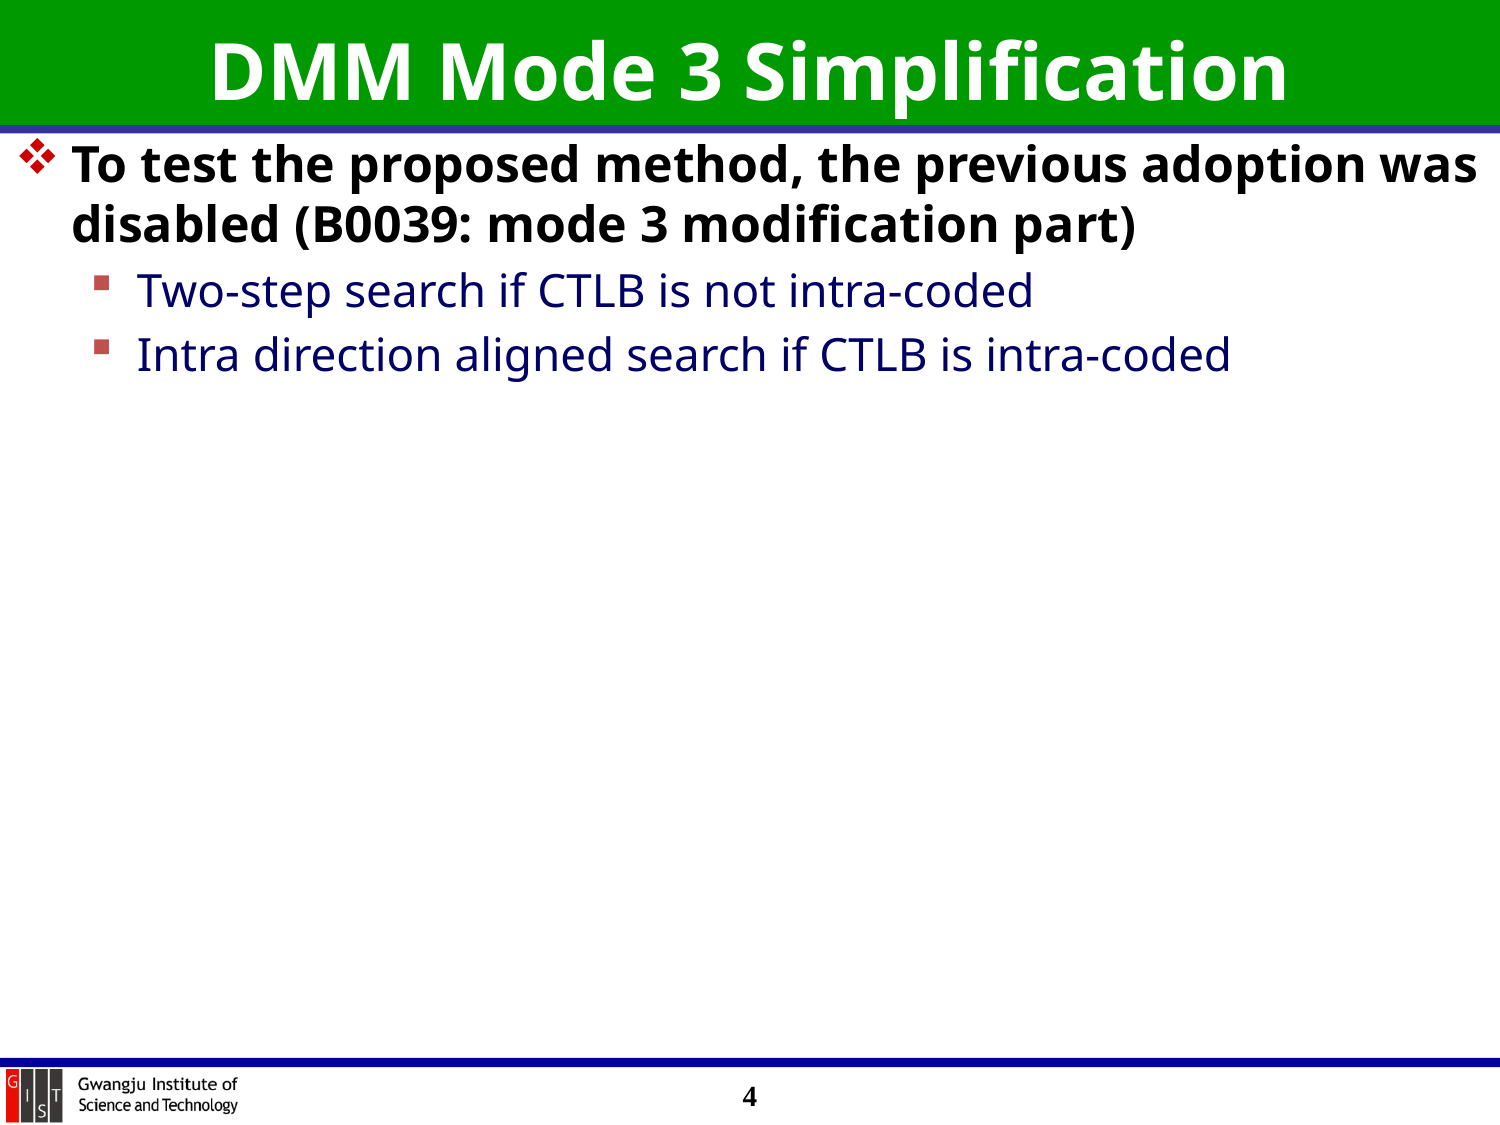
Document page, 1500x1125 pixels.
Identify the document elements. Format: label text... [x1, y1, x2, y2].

title DMM Mode 3 Simplification [0, 12, 1500, 123]
slide_number 4 [575, 1065, 925, 1125]
picture [6, 1069, 238, 1123]
list To test the proposed method, the previous adoption was disabled (B0039: mode 3 modification part) Two-step search if CTLB is not intra-coded Intra direction aligned search if CTLB is intra-coded [0, 123, 1500, 1039]
